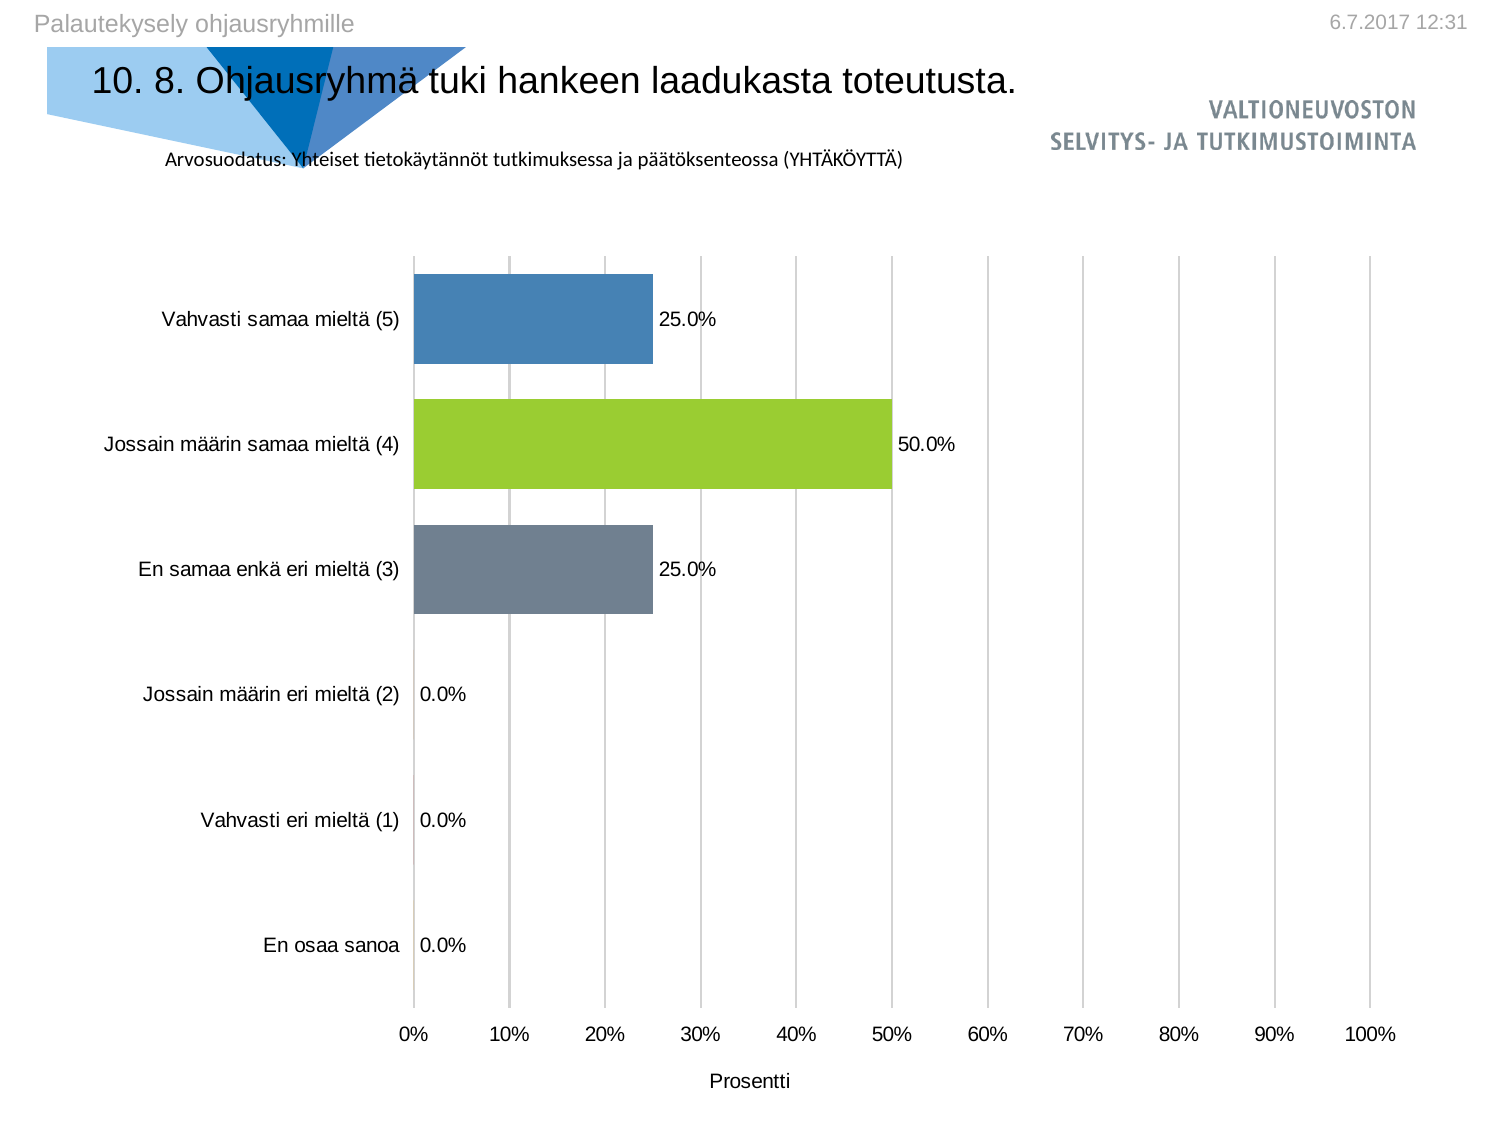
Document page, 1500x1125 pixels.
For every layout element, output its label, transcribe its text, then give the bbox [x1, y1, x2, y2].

chart [76, 238, 1424, 1125]
list Palautekysely ohjausryhmille [0, 0, 1500, 38]
title Arvosuodatus: Yhteiset tietokäytännöt tutkimuksessa ja päätöksenteossa (YHTÄKÖYTTÄ) [148, 123, 1500, 217]
title 10. 8. Ohjausryhmä tuki hankeen laadukasta toteutusta. [76, 38, 1427, 126]
